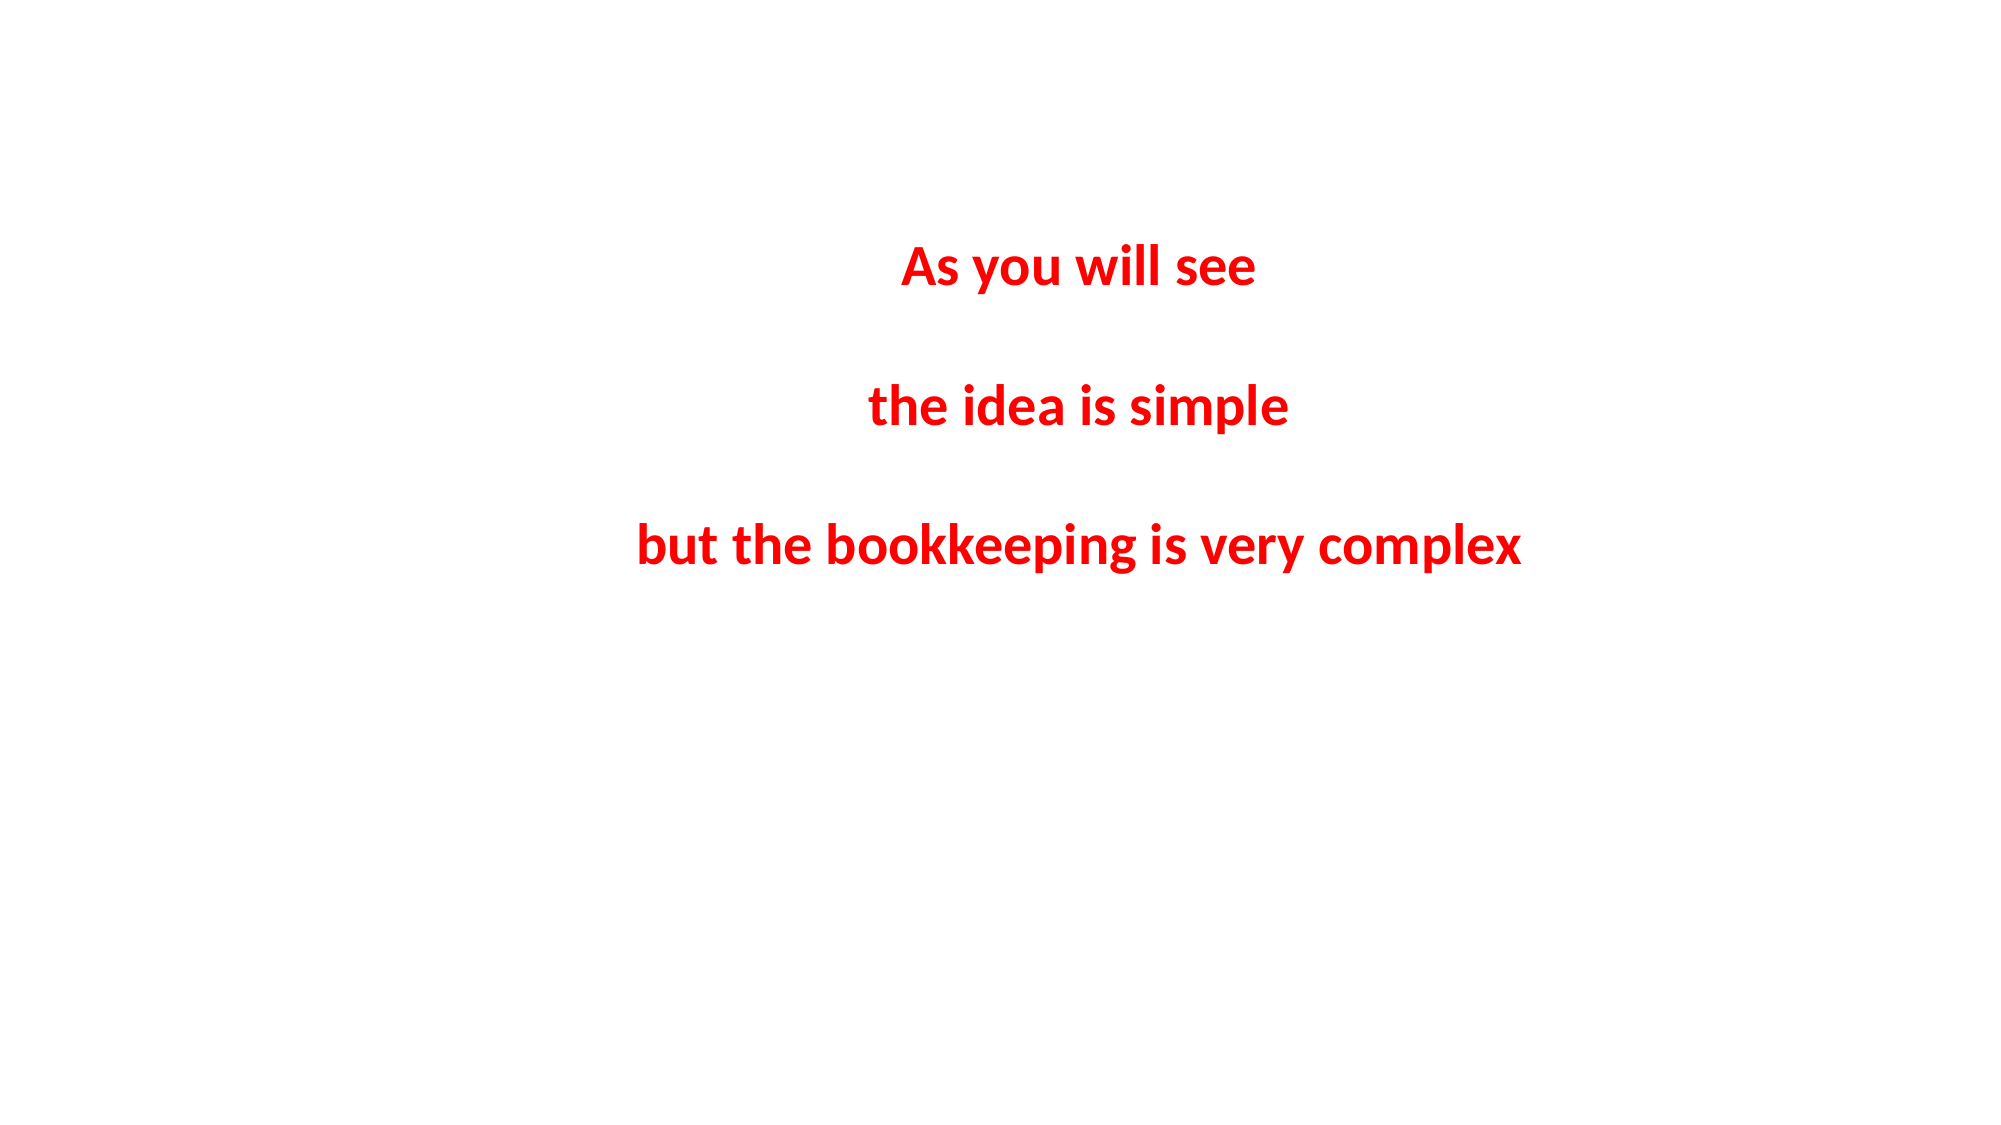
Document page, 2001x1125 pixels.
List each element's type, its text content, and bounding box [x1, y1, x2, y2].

text_box As you will see the idea is simple but the bookkeeping is very complex [193, 219, 1965, 654]
